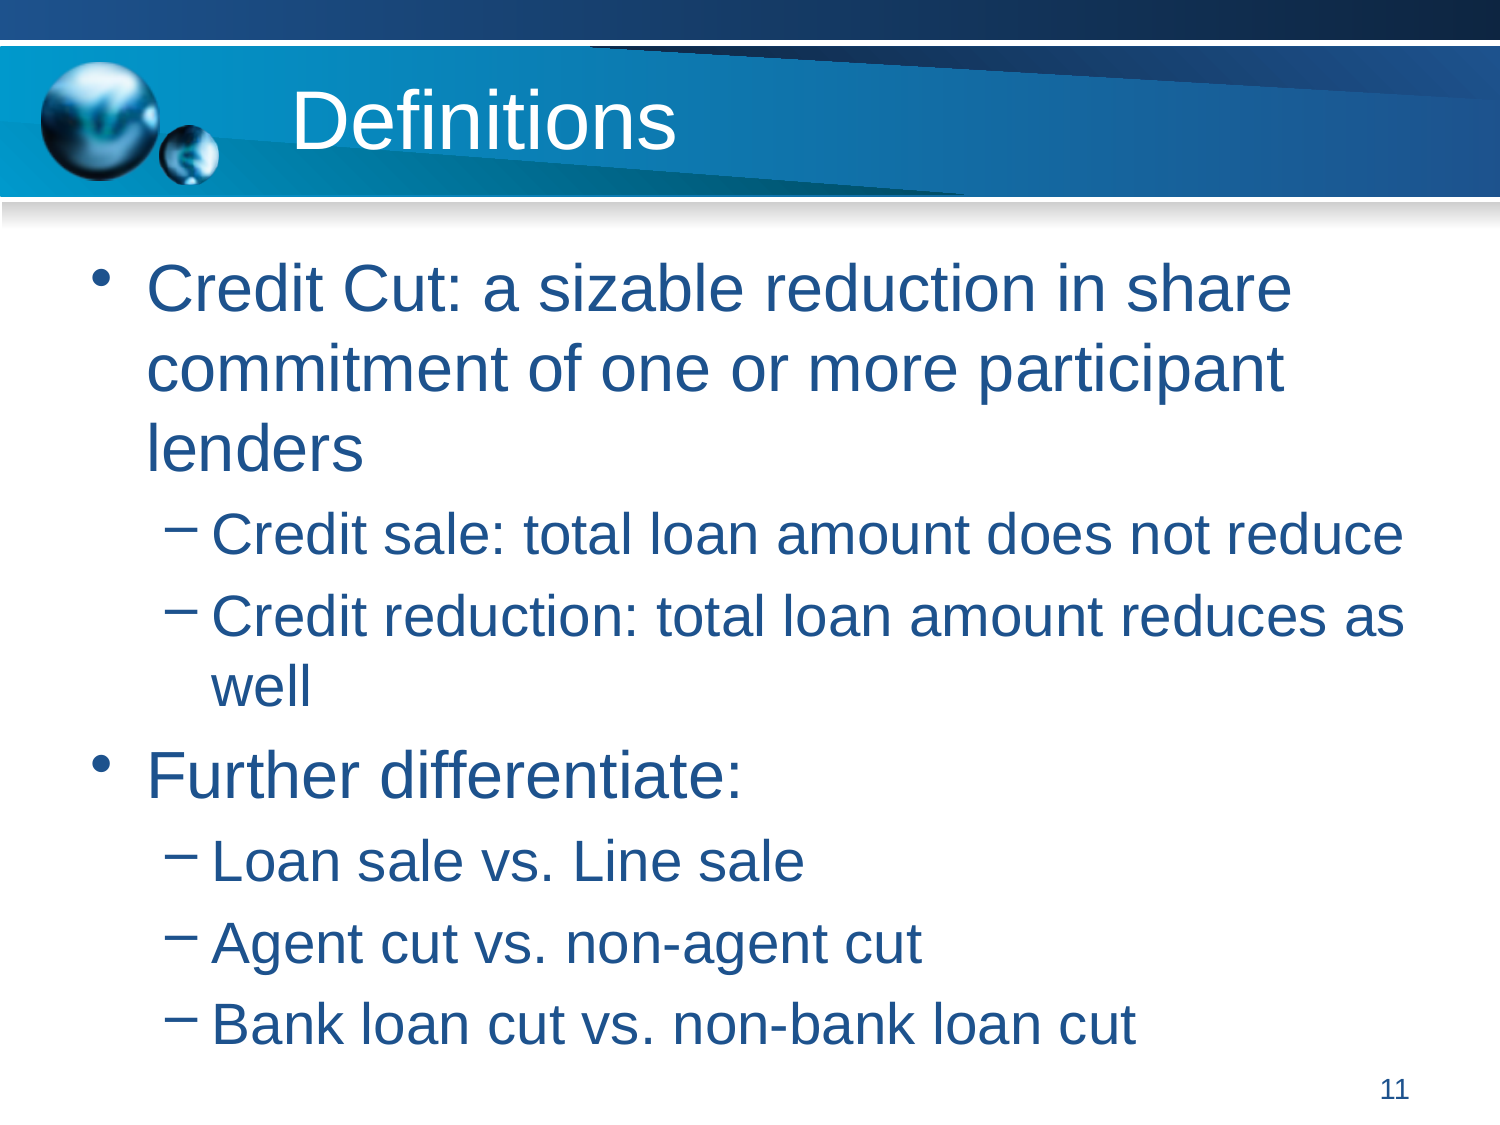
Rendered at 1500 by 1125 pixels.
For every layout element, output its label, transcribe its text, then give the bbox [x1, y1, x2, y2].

slide_number 11 [1074, 1062, 1425, 1103]
picture [42, 63, 159, 180]
picture [160, 126, 218, 184]
title Definitions [275, 45, 1363, 188]
list Credit Cut: a sizable reduction in share commitment of one or more participant lenders Credit sale: total loan amount does not reduce Credit reduction: total loan amount reduces as well Further differentiate: Loan sale vs. Line sale Agent cut vs. non-agent cut Bank loan cut vs. non-bank loan cut [75, 237, 1425, 1050]
